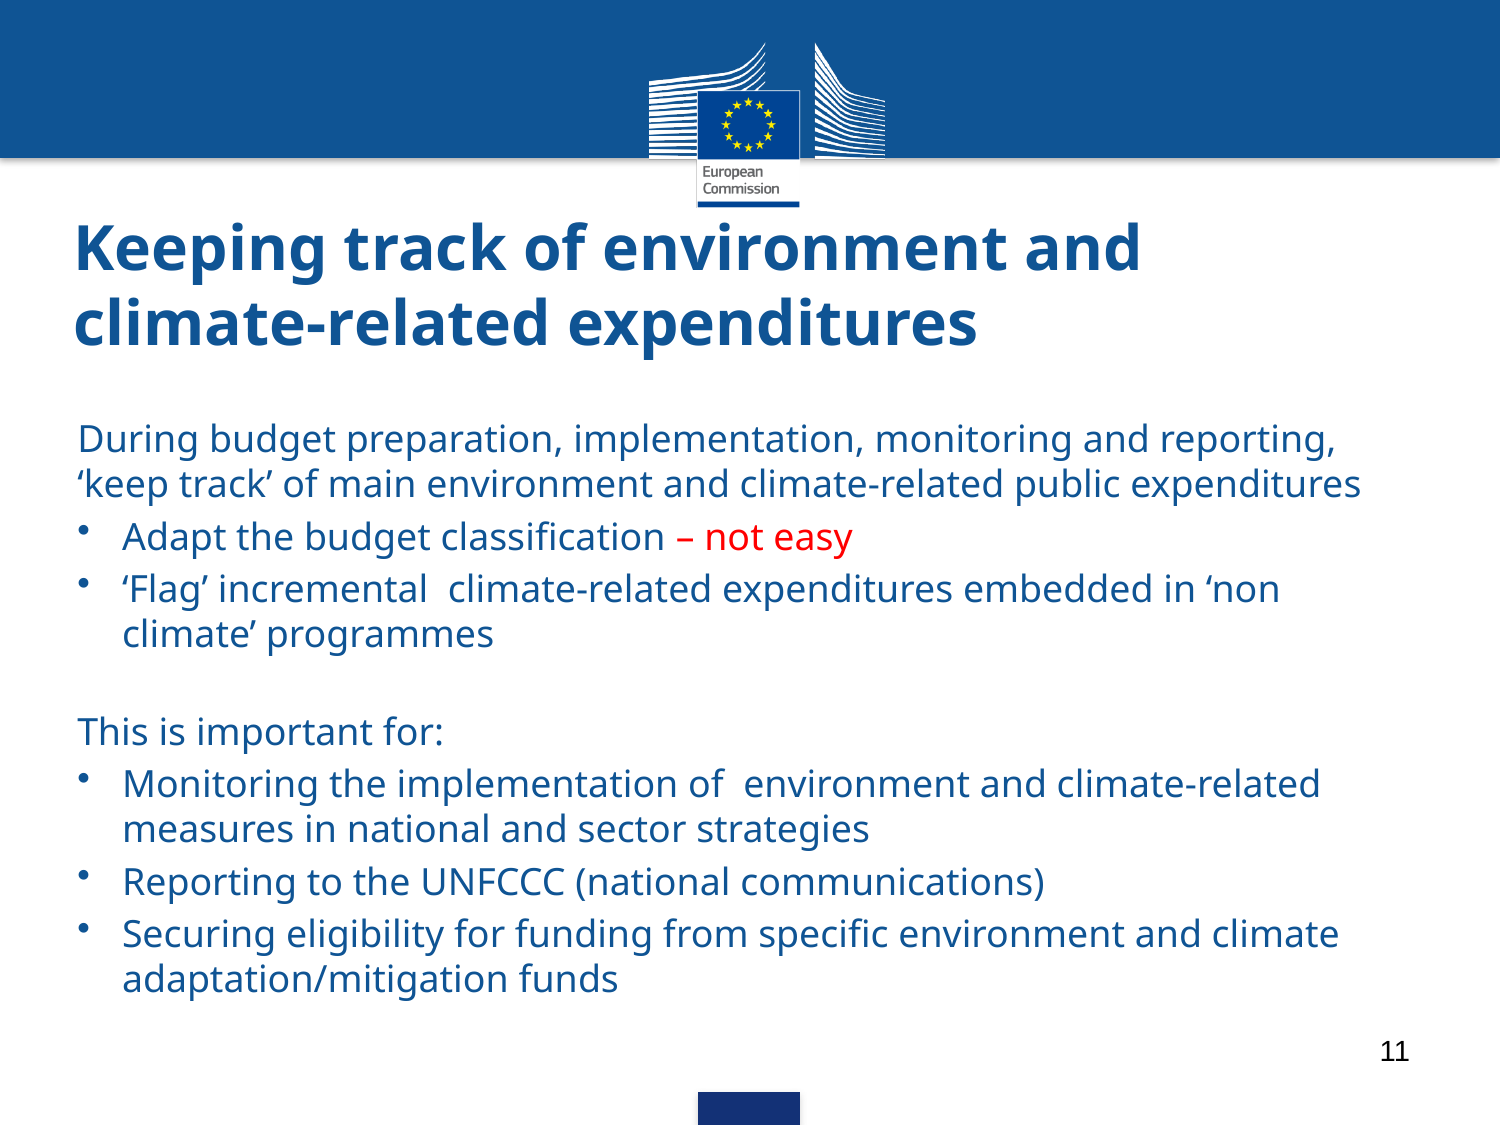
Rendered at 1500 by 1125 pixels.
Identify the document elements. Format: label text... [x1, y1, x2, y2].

text_box During budget preparation, implementation, monitoring and reporting, ‘keep track’ of main environment and climate-related public expenditures Adapt the budget classification – not easy ‘Flag’ incremental climate-related expenditures embedded in ‘non climate’ programmes This is important for: Monitoring the implementation of environment and climate-related measures in national and sector strategies Reporting to the UNFCCC (national communications) Securing eligibility for funding from specific environment and climate adaptation/mitigation funds [62, 407, 1388, 1008]
title Keeping track of environment and climate-related expenditures [0, 181, 1350, 385]
picture [649, 42, 885, 181]
slide_number 11 [1074, 1024, 1426, 1103]
